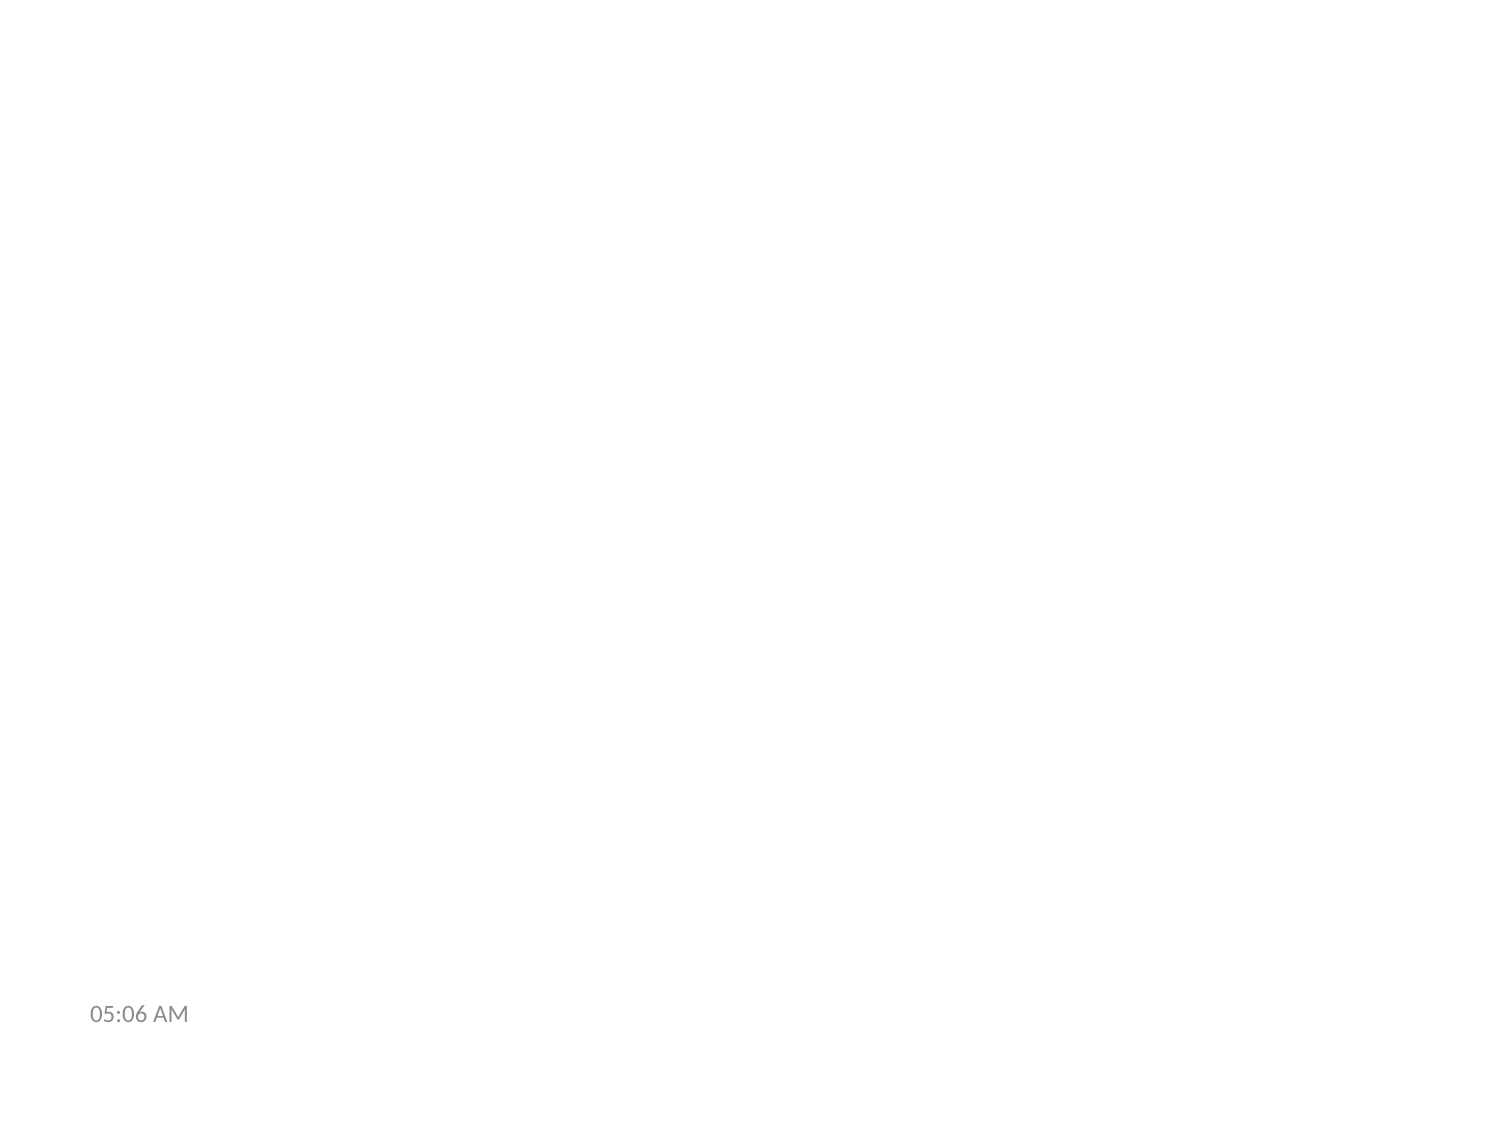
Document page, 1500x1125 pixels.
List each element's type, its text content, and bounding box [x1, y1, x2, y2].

text_box 3:35 PM [75, 982, 425, 1043]
